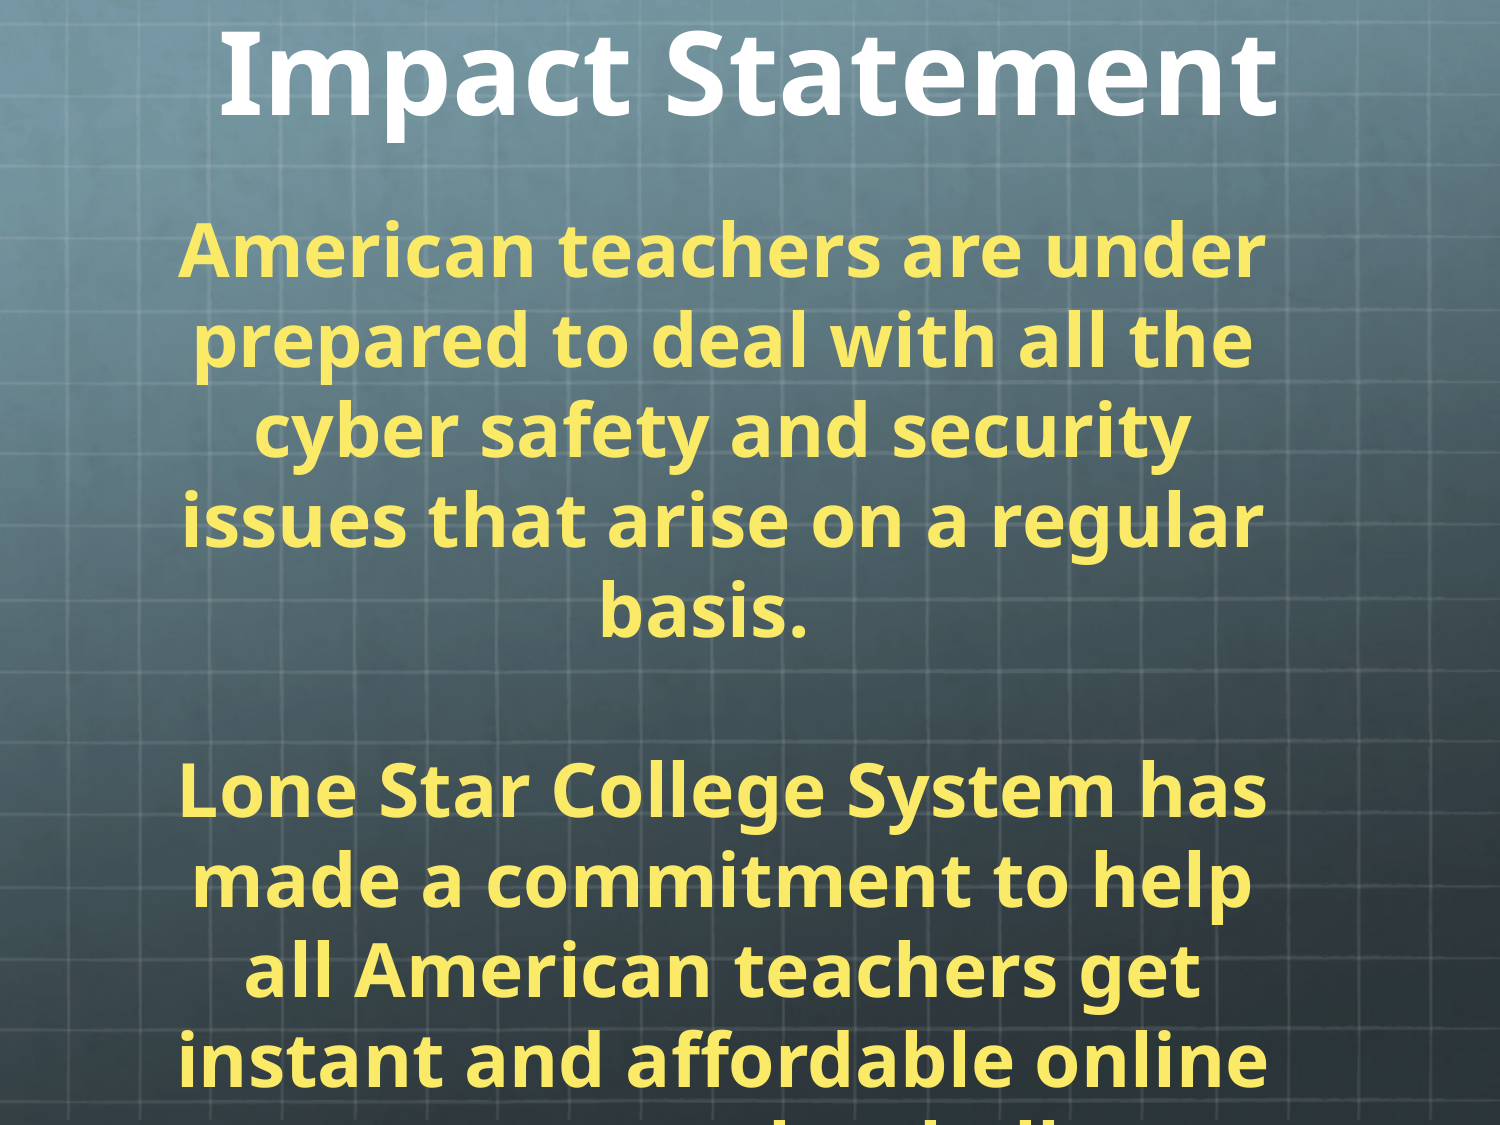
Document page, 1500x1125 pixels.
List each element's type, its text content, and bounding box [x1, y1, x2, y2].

picture [0, 0, 1500, 1125]
text_box American teachers are under prepared to deal with all the cyber safety and security issues that arise on a regular basis. Lone Star College System has made a commitment to help all American teachers get instant and affordable online access to meet the challenges they face each day. [127, 195, 1319, 1125]
title Impact Statement [127, 3, 1372, 275]
